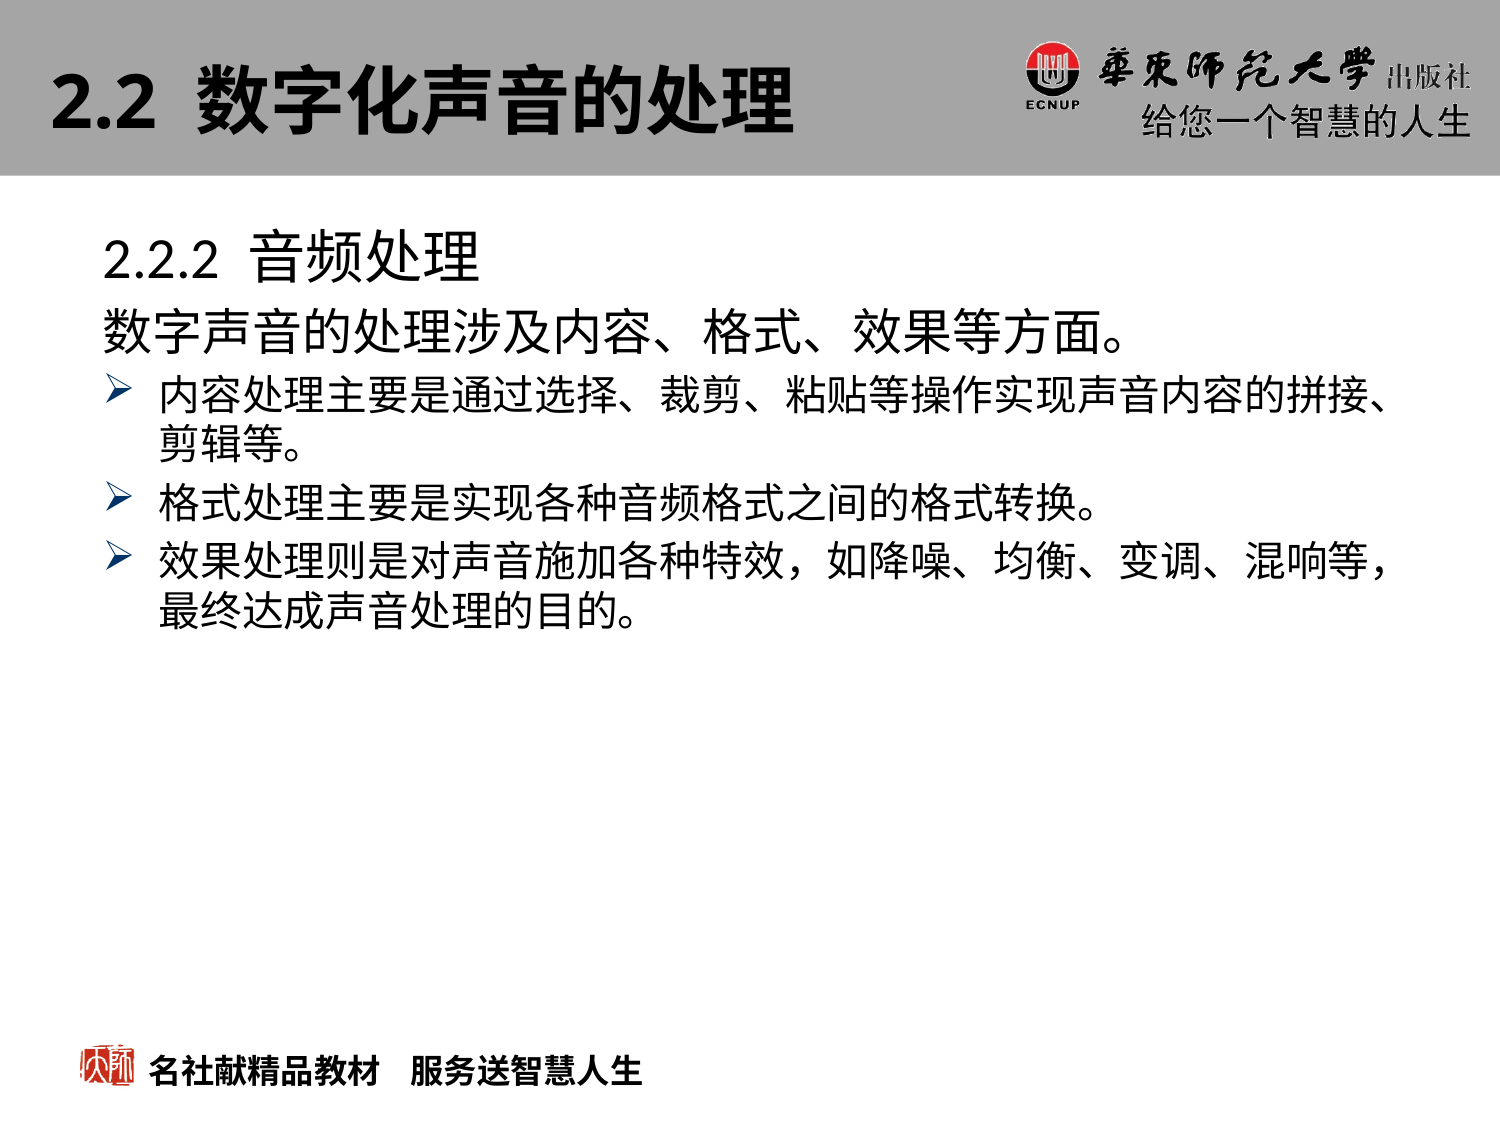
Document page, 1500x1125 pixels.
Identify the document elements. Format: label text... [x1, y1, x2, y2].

picture [1009, 35, 1500, 153]
title 2.2 数字化声音的处理 [35, 58, 1198, 139]
list 2.2.2 音频处理 数字声音的处理涉及内容、格式、效果等方面。 内容处理主要是通过选择、裁剪、粘贴等操作实现声音内容的拼接、剪辑等。 格式处理主要是实现各种音频格式之间的格式转换。 效果处理则是对声音施加各种特效，如降噪、均衡、变调、混响等，最终达成声音处理的目的。 [87, 212, 1436, 1050]
picture [70, 1042, 138, 1090]
